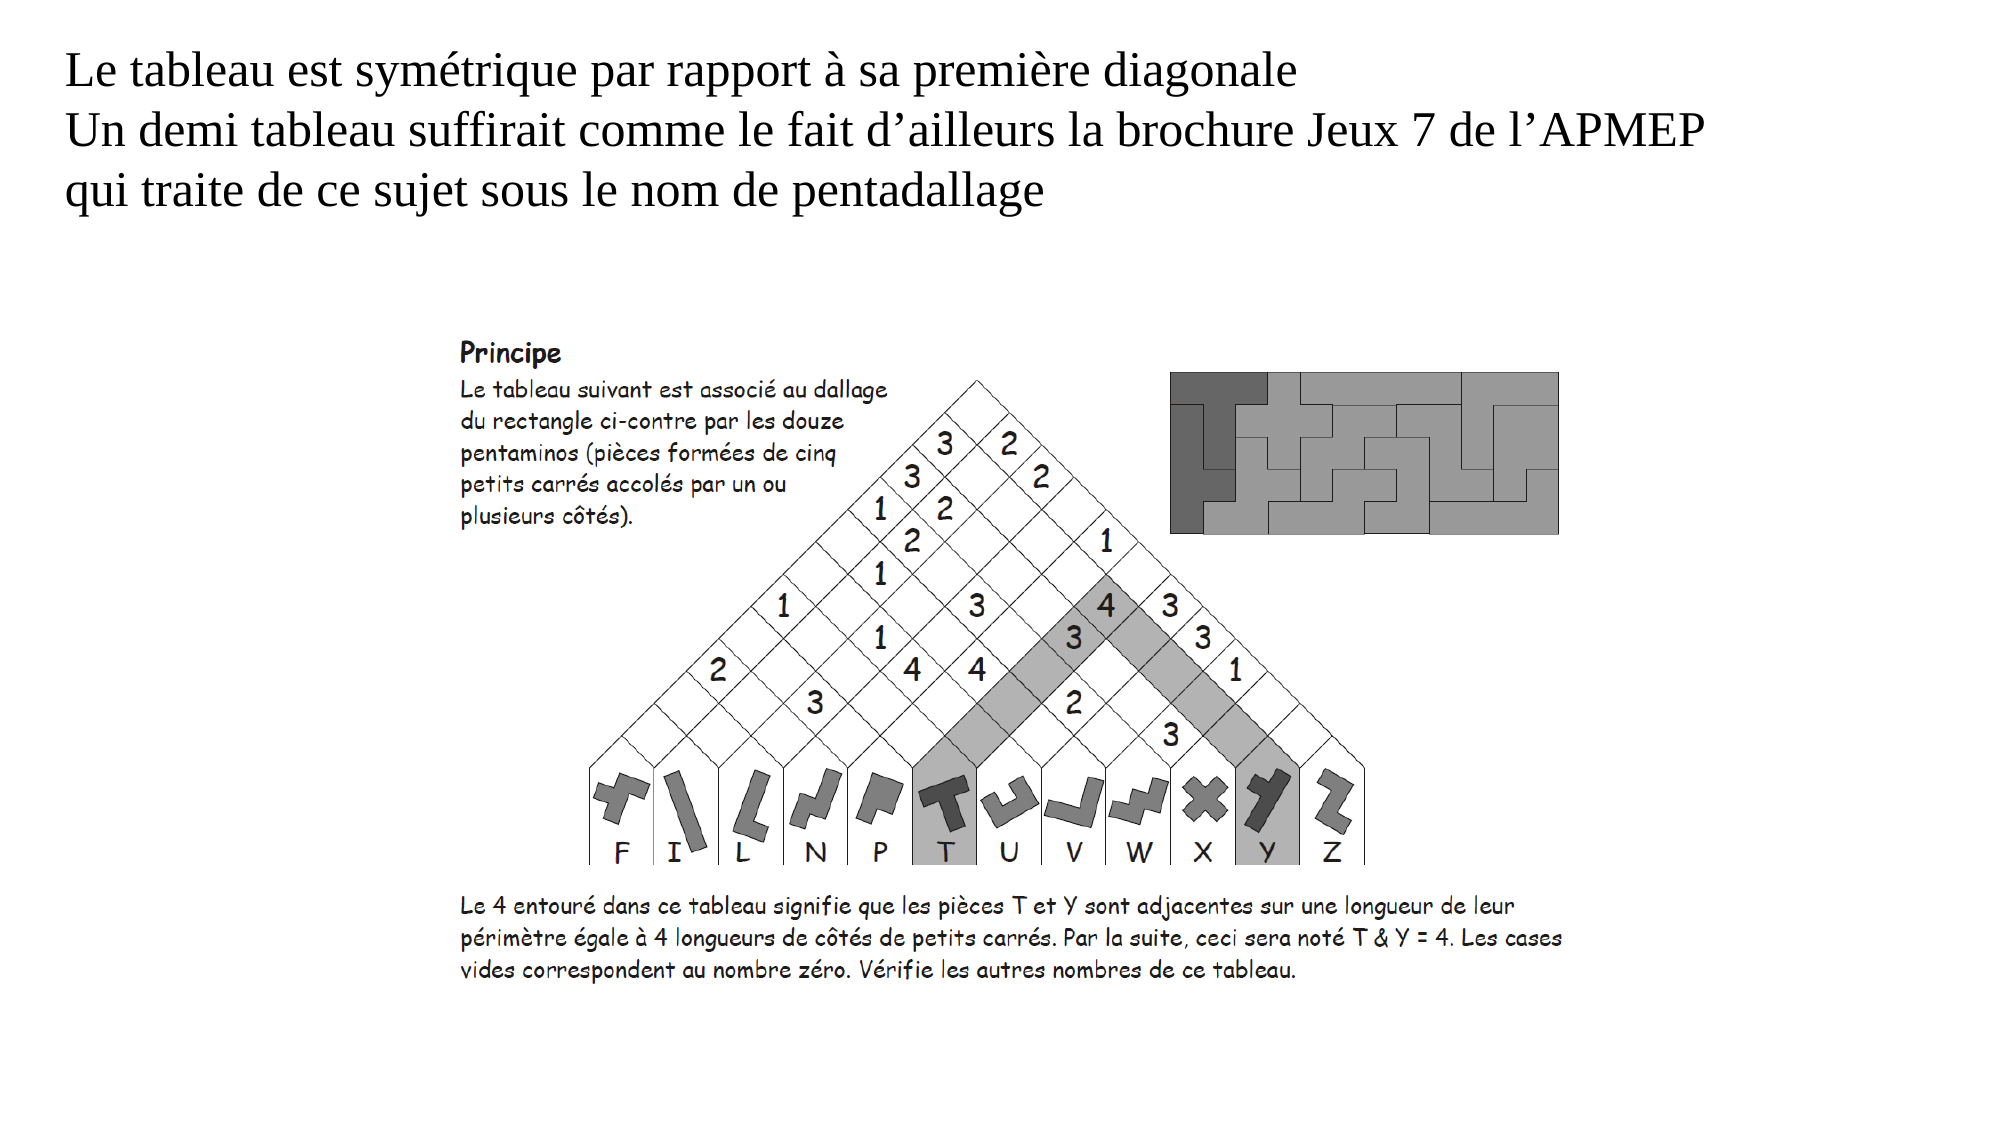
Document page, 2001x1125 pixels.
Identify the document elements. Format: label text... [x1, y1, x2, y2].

text_box Le tableau est symétrique par rapport à sa première diagonale Un demi tableau suffirait comme le fait d’ailleurs la brochure Jeux 7 de l’APMEP qui traite de ce sujet sous le nom de pentadallage [49, 28, 1722, 284]
picture [419, 308, 1581, 988]
